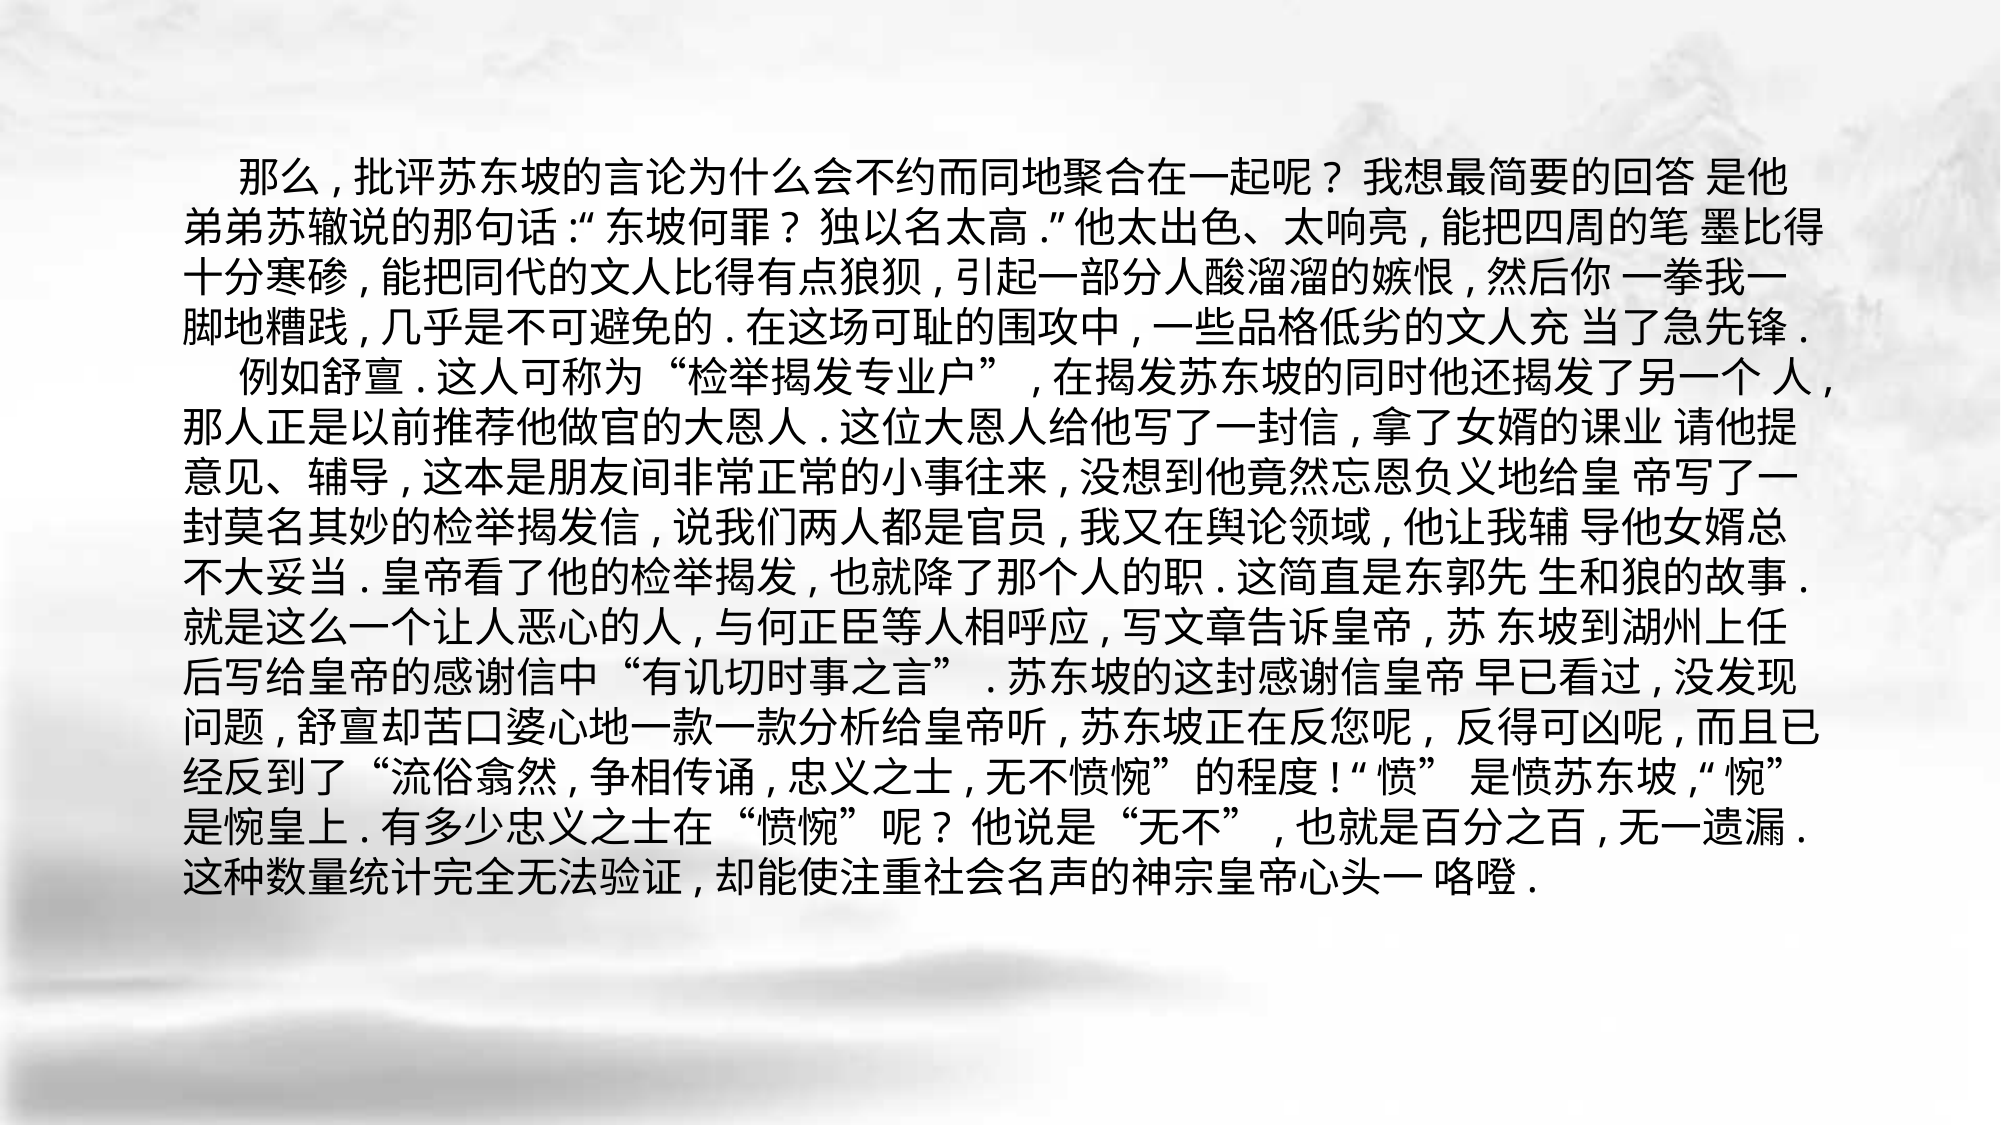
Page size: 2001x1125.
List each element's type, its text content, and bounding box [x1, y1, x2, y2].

picture [0, 0, 2001, 1125]
text_box 那么,批评苏东坡的言论为什么会不约而同地聚合在一起呢? 我想最简要的回答 是他弟弟苏辙说的那句话:“东坡何罪? 独以名太高.”他太出色、太响亮,能把四周的笔 墨比得十分寒碜,能把同代的文人比得有点狼狈,引起一部分人酸溜溜的嫉恨,然后你 一拳我一脚地糟践,几乎是不可避免的.在这场可耻的围攻中,一些品格低劣的文人充 当了急先锋. 例如舒亶.这人可称为“检举揭发专业户”,在揭发苏东坡的同时他还揭发了另一个 人,那人正是以前推荐他做官的大恩人.这位大恩人给他写了一封信,拿了女婿的课业 请他提意见、辅导,这本是朋友间非常正常的小事往来,没想到他竟然忘恩负义地给皇 帝写了一封莫名其妙的检举揭发信,说我们两人都是官员,我又在舆论领域,他让我辅 导他女婿总不大妥当.皇帝看了他的检举揭发,也就降了那个人的职.这简直是东郭先 生和狼的故事.就是这么一个让人恶心的人,与何正臣等人相呼应,写文章告诉皇帝,苏 东坡到湖州上任后写给皇帝的感谢信中“有讥切时事之言”.苏东坡的这封感谢信皇帝 早已看过,没发现问题,舒亶却苦口婆心地一款一款分析给皇帝听,苏东坡正在反您呢, 反得可凶呢,而且已经反到了“流俗翕然,争相传诵,忠义之士,无不愤惋”的程度! “愤” 是愤苏东坡,“惋”是惋皇上.有多少忠义之士在“愤惋”呢? 他说是“无不”,也就是百分之百,无一遗漏.这种数量统计完全无法验证,却能使注重社会名声的神宗皇帝心头一 咯噔. [167, 143, 1840, 909]
